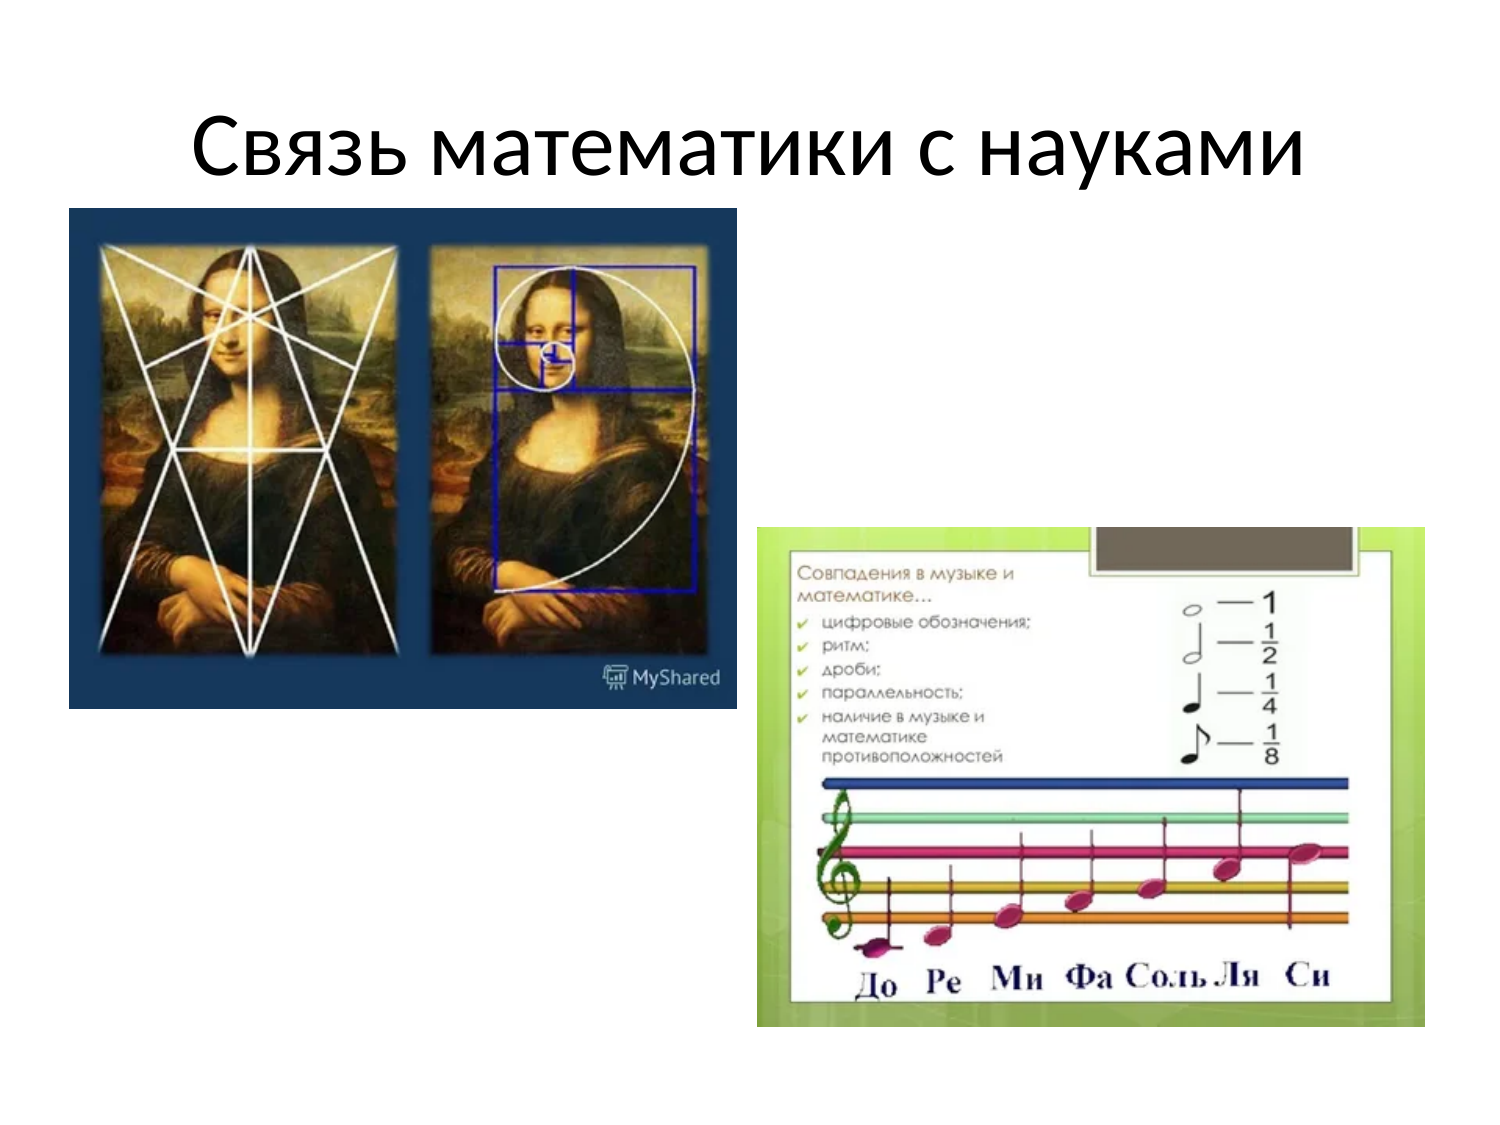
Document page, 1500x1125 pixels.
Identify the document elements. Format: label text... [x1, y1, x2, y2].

picture [757, 526, 1426, 1028]
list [68, 207, 737, 709]
title Связь математики с науками [75, 45, 1425, 233]
